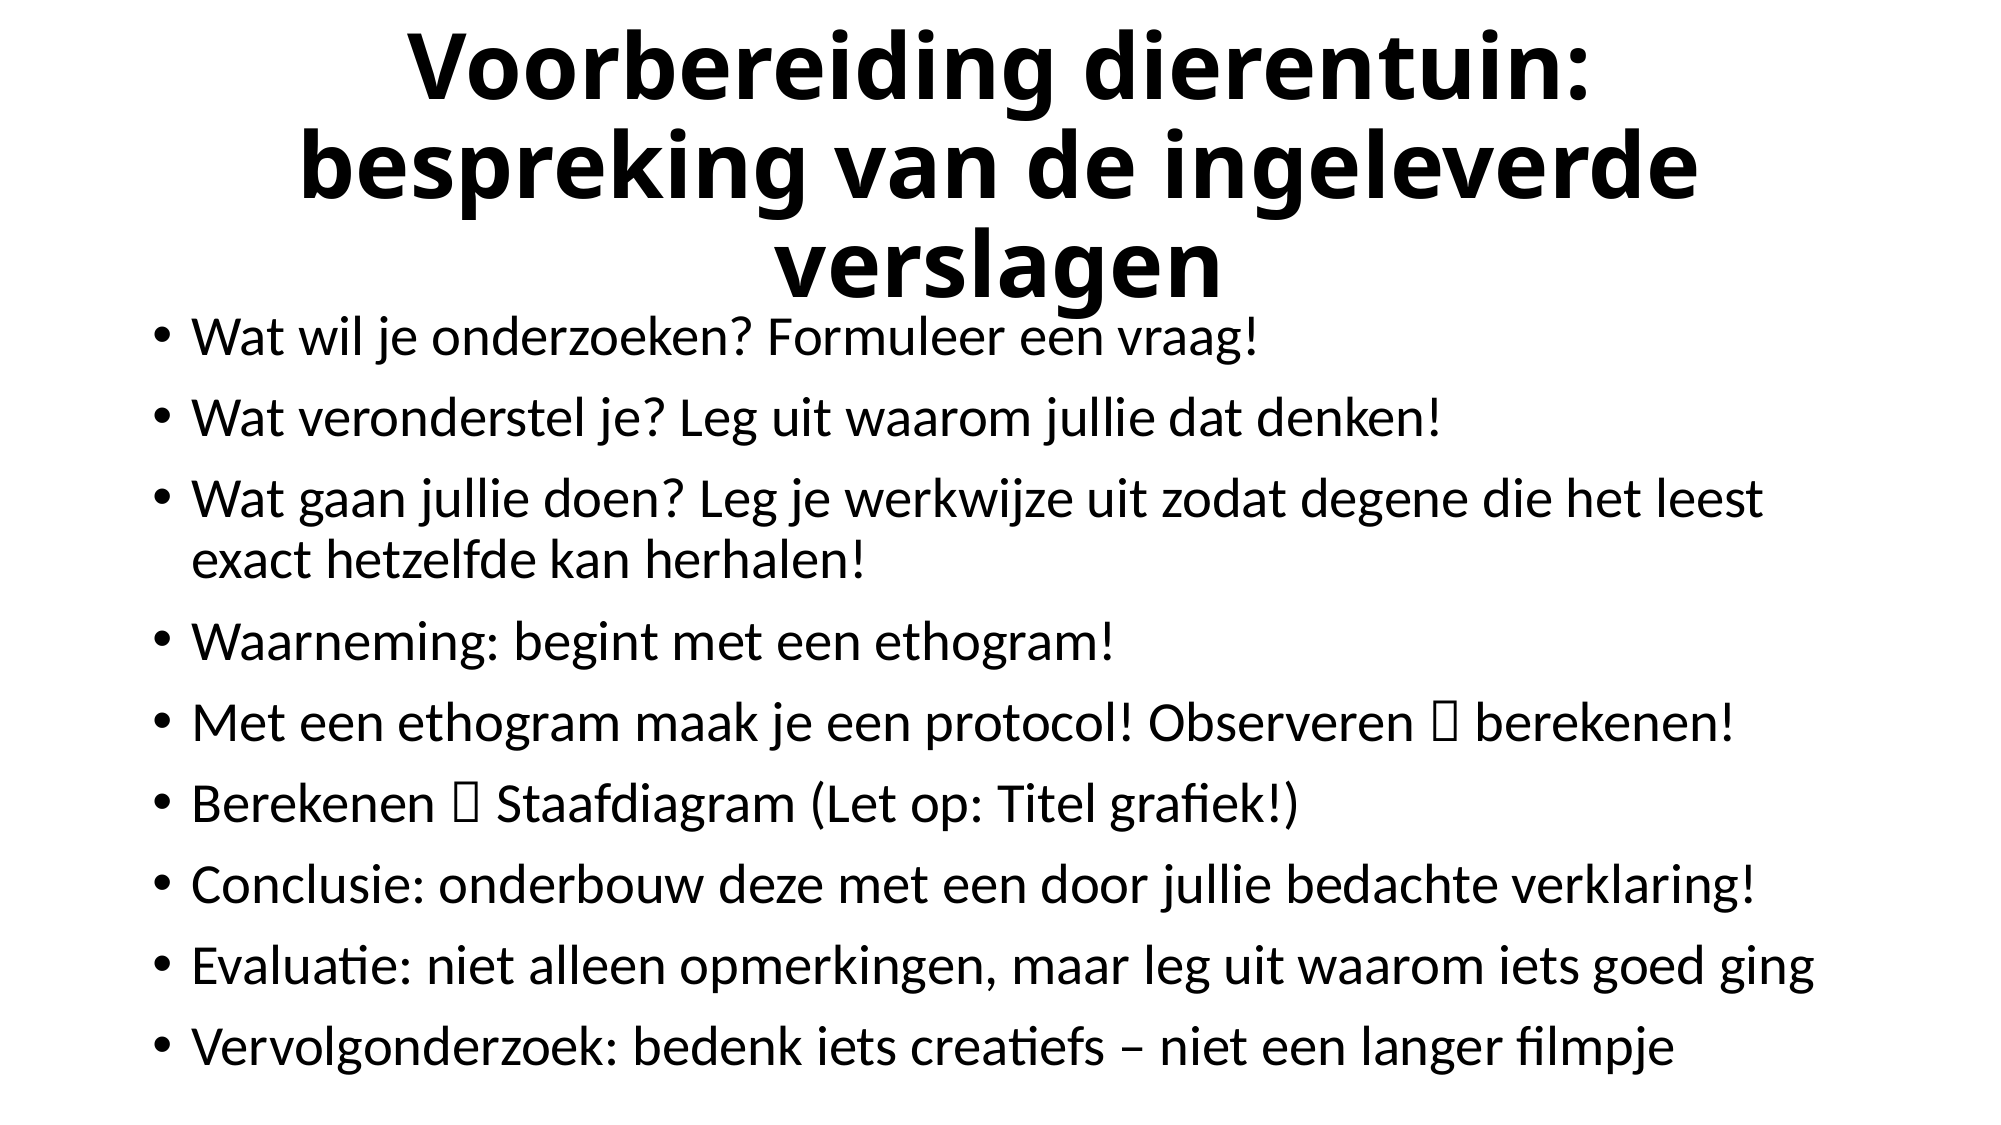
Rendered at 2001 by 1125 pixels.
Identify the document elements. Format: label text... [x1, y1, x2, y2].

title Voorbereiding dierentuin: bespreking van de ingeleverde verslagen [137, 59, 1863, 278]
list Wat wil je onderzoeken? Formuleer een vraag! Wat veronderstel je? Leg uit waarom jullie dat denken! Wat gaan jullie doen? Leg je werkwijze uit zodat degene die het leest exact hetzelfde kan herhalen! Waarneming: begint met een ethogram! Met een ethogram maak je een protocol! Observeren  berekenen! Berekenen  Staafdiagram (Let op: Titel grafiek!) Conclusie: onderbouw deze met een door jullie bedachte verklaring! Evaluatie: niet alleen opmerkingen, maar leg uit waarom iets goed ging Vervolgonderzoek: bedenk iets creatiefs – niet een langer filmpje [137, 299, 1863, 1095]
